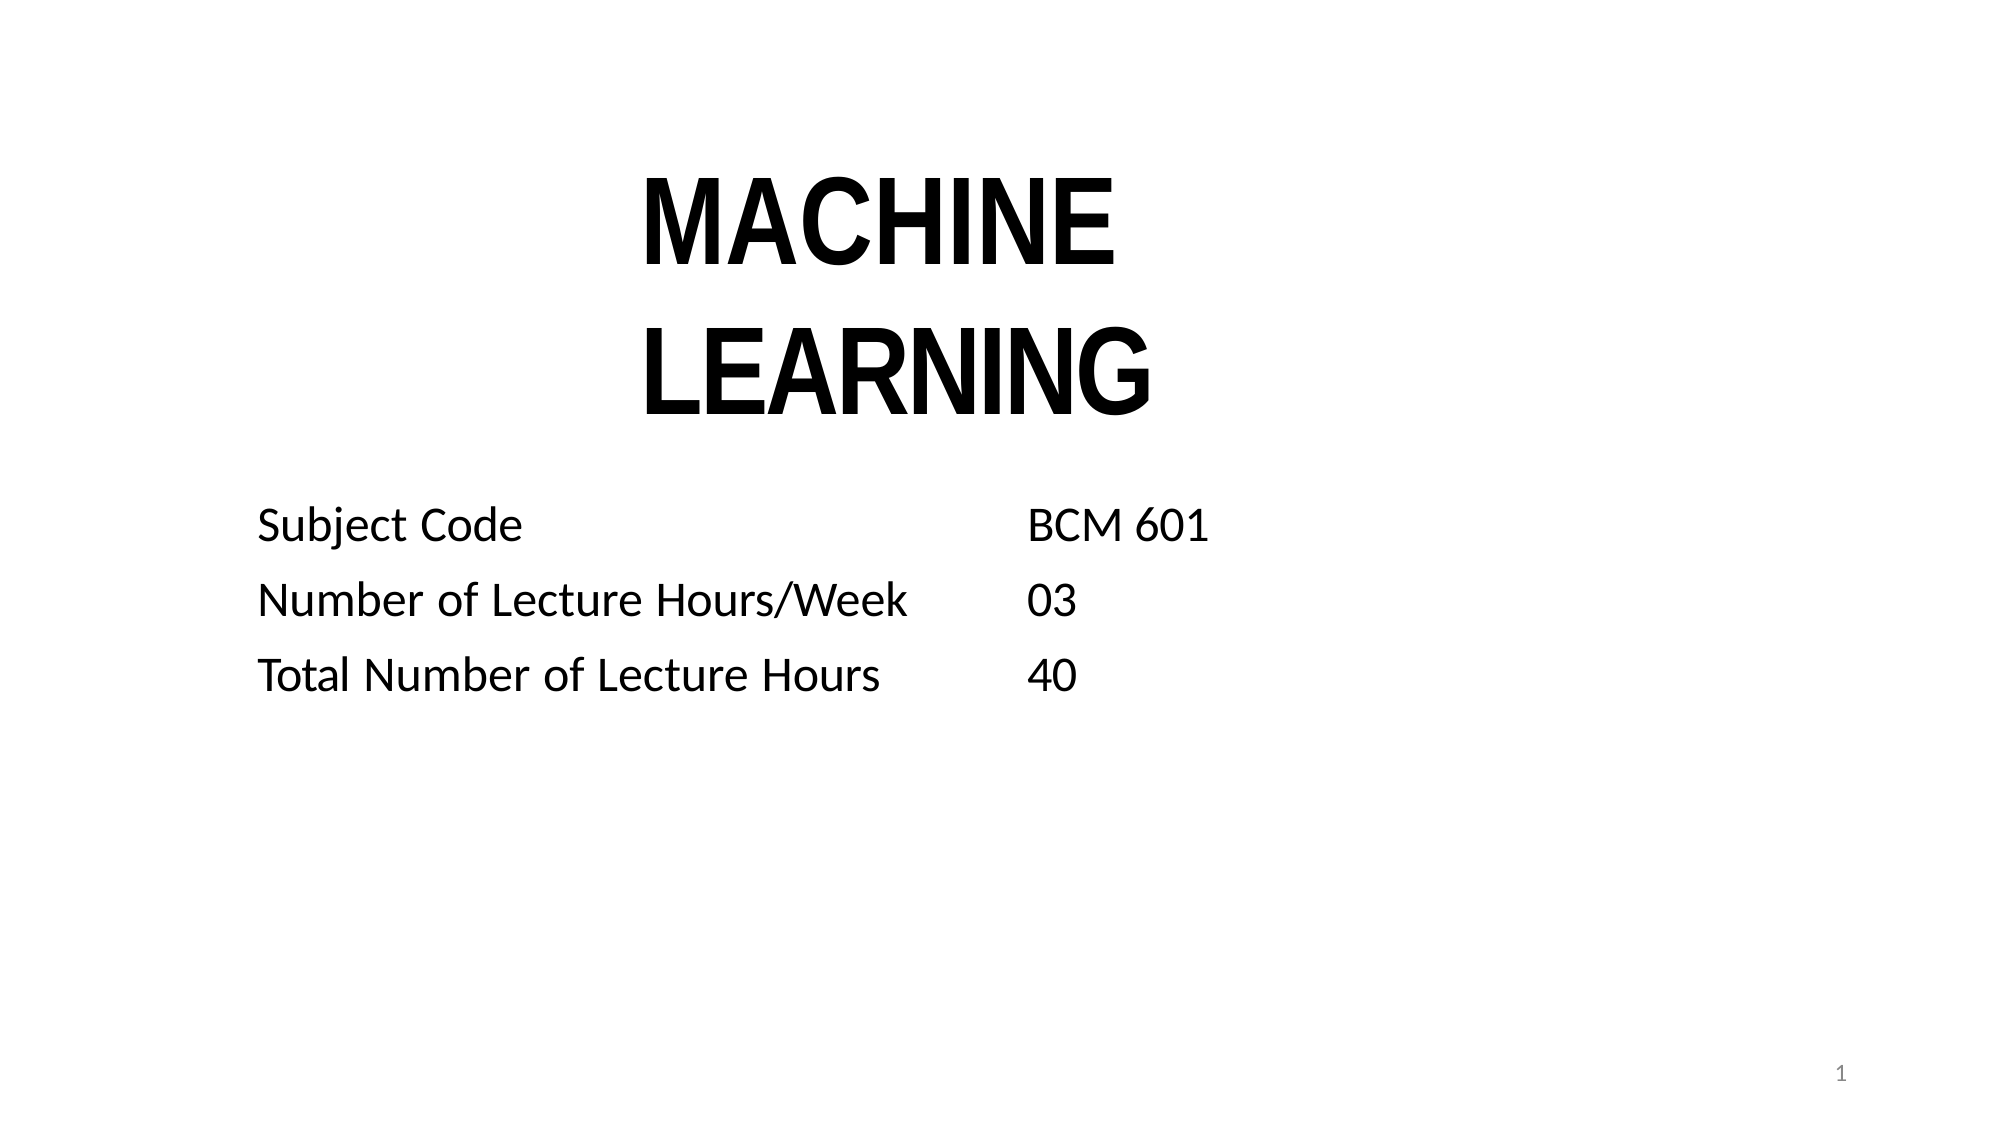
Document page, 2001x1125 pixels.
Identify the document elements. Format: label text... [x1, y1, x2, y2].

slide_number 1 [1815, 1060, 1856, 1090]
title MACHINE LEARNING [638, 137, 1662, 440]
text_box Subject Code Number of Lecture Hours/Week Total Number of Lecture Hours [255, 474, 909, 702]
text_box BCM 601 03 40 [1025, 474, 1275, 702]
